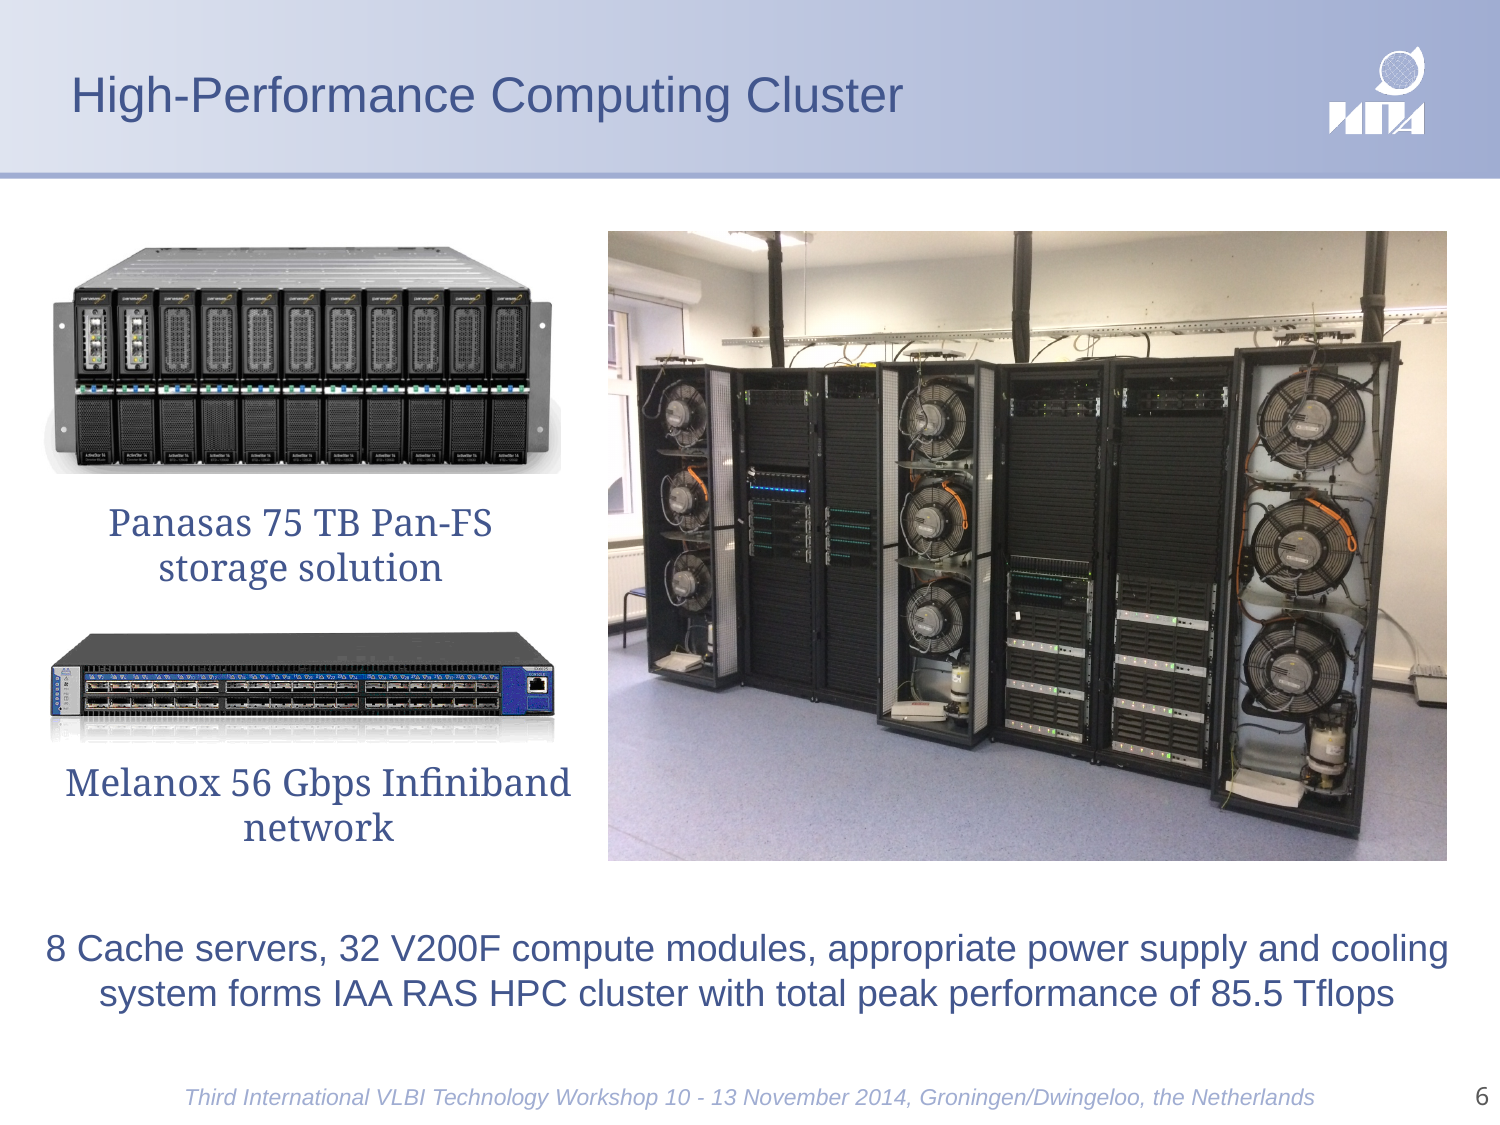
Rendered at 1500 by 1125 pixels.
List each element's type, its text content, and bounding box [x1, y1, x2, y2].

text_box [0, 170, 1500, 181]
slide_number 6 [1470, 1082, 1500, 1113]
title High-Performance Computing Cluster [0, 0, 1500, 170]
picture [607, 231, 1448, 861]
picture [40, 231, 562, 475]
text_box 8 Cache servers, 32 V200F compute modules, appropriate power supply and cooling system forms IAA RAS HPC cluster with total peak performance of 85.5 Tflops [21, 916, 1474, 1024]
text_box Melanox 56 Gbps Infiniband network [41, 751, 597, 857]
text_box Third International VLBI Technology Workshop 10 - 13 November 2014, Groningen/Dwingeloo, the Netherlands [0, 1082, 1500, 1117]
picture [40, 621, 562, 758]
text_box Panasas 75 TB Pan-FS storage solution [41, 491, 561, 597]
picture [1316, 21, 1447, 152]
